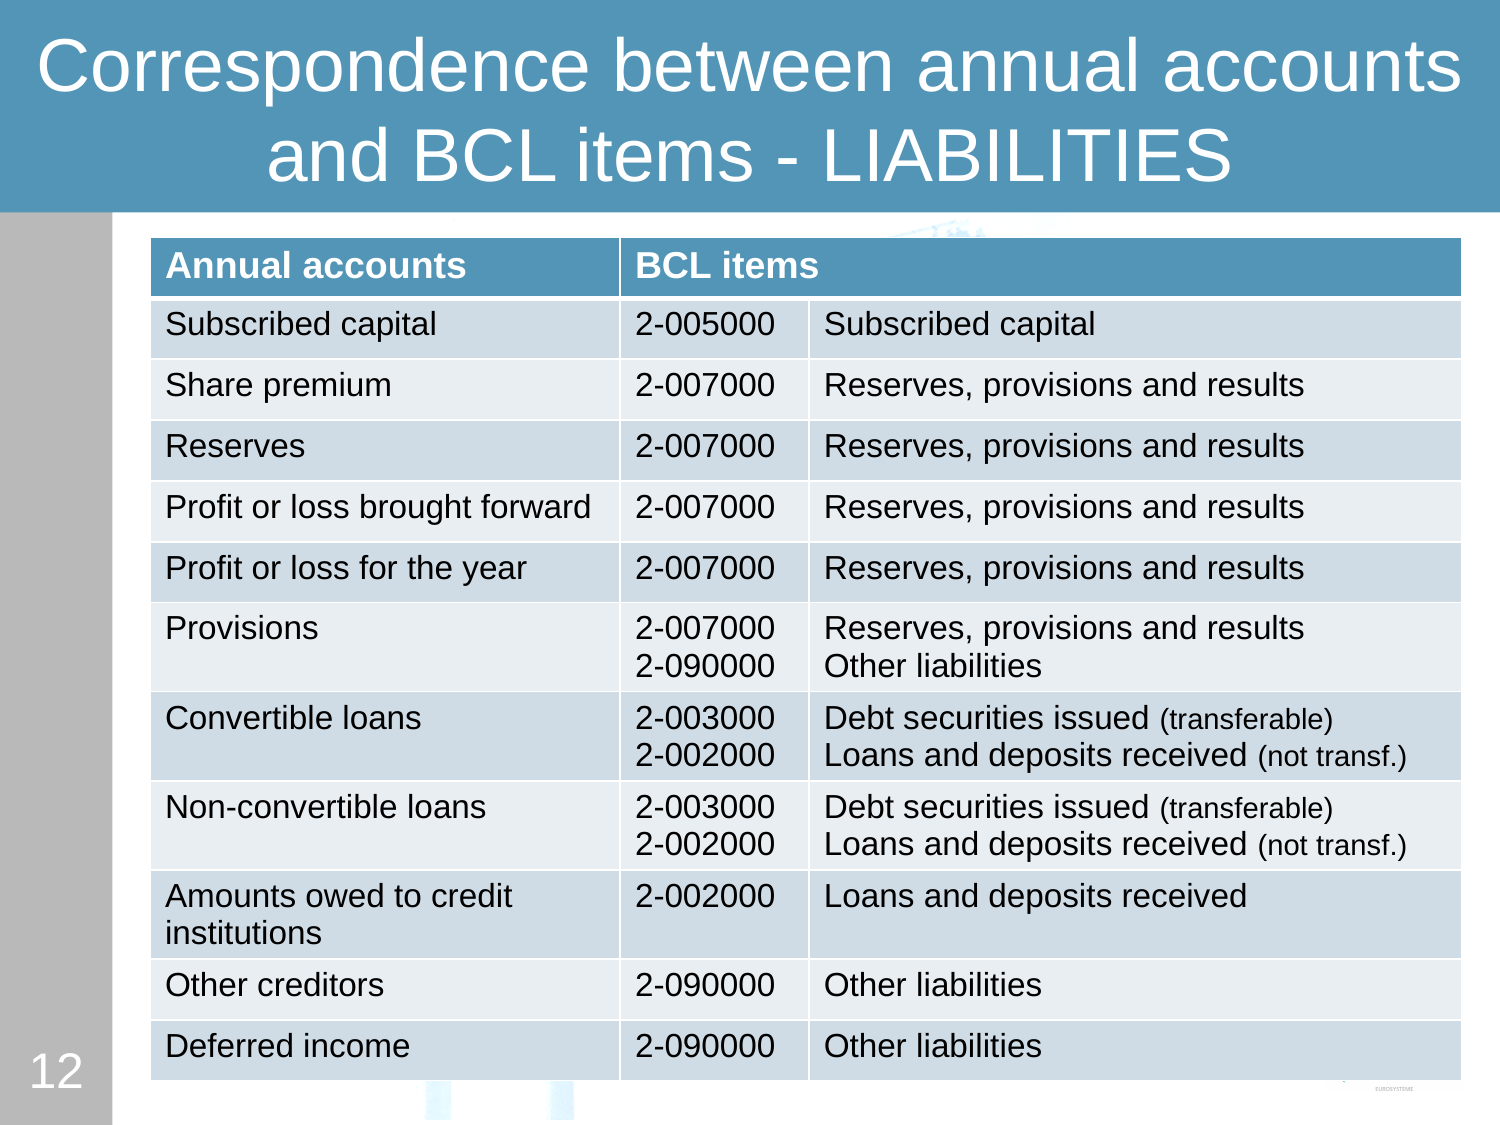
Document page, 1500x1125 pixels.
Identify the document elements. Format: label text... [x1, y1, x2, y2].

table_header BCL items [621, 238, 1461, 296]
table_cell Provisions [151, 603, 619, 691]
picture [287, 213, 1500, 1120]
table_cell 2-007000 [621, 543, 808, 602]
table_cell 2-090000 [621, 1021, 808, 1080]
table_cell Debt securities issued (transferable) Loans and deposits received (not transf.) [810, 782, 1461, 869]
table_cell Reserves, provisions and results [810, 482, 1461, 541]
table_cell Other liabilities [810, 1021, 1461, 1080]
table_cell Profit or loss for the year [151, 543, 619, 602]
table_cell Reserves, provisions and results [810, 421, 1461, 480]
table_cell Debt securities issued (transferable) Loans and deposits received (not transf.) [810, 692, 1461, 780]
table_cell Share premium [151, 360, 619, 419]
table_cell Reserves, provisions and results [810, 543, 1461, 602]
table_cell Other liabilities [810, 960, 1461, 1019]
table_cell Reserves [151, 421, 619, 480]
table_cell Non-convertible loans [151, 782, 619, 869]
table_cell Subscribed capital [151, 301, 619, 358]
table_cell Reserves, provisions and results Other liabilities [810, 603, 1461, 691]
table_cell Other creditors [151, 960, 619, 1019]
slide_number 12 [0, 1012, 113, 1125]
table_cell 2-003000 2-002000 [621, 782, 808, 869]
table_cell 2-002000 [621, 871, 808, 958]
table_header Annual accounts [151, 238, 619, 296]
table_cell 2-007000 [621, 421, 808, 480]
table_cell 2-007000 [621, 482, 808, 541]
table_cell Loans and deposits received [810, 871, 1461, 958]
table_cell 2-003000 2-002000 [621, 692, 808, 780]
table_cell 2-007000 [621, 360, 808, 419]
table_cell Reserves, provisions and results [810, 360, 1461, 419]
table_cell 2-005000 [621, 301, 808, 358]
table_cell Profit or loss brought forward [151, 482, 619, 541]
table_cell Amounts owed to credit institutions [151, 871, 619, 958]
table_cell Subscribed capital [810, 301, 1461, 358]
table_cell Convertible loans [151, 692, 619, 780]
table_cell 2-090000 [621, 960, 808, 1019]
table_cell Deferred income [151, 1021, 619, 1080]
table_cell 2-007000 2-090000 [621, 603, 808, 691]
title Correspondence between annual accounts and BCL items - LIABILITIES [0, 0, 1500, 213]
